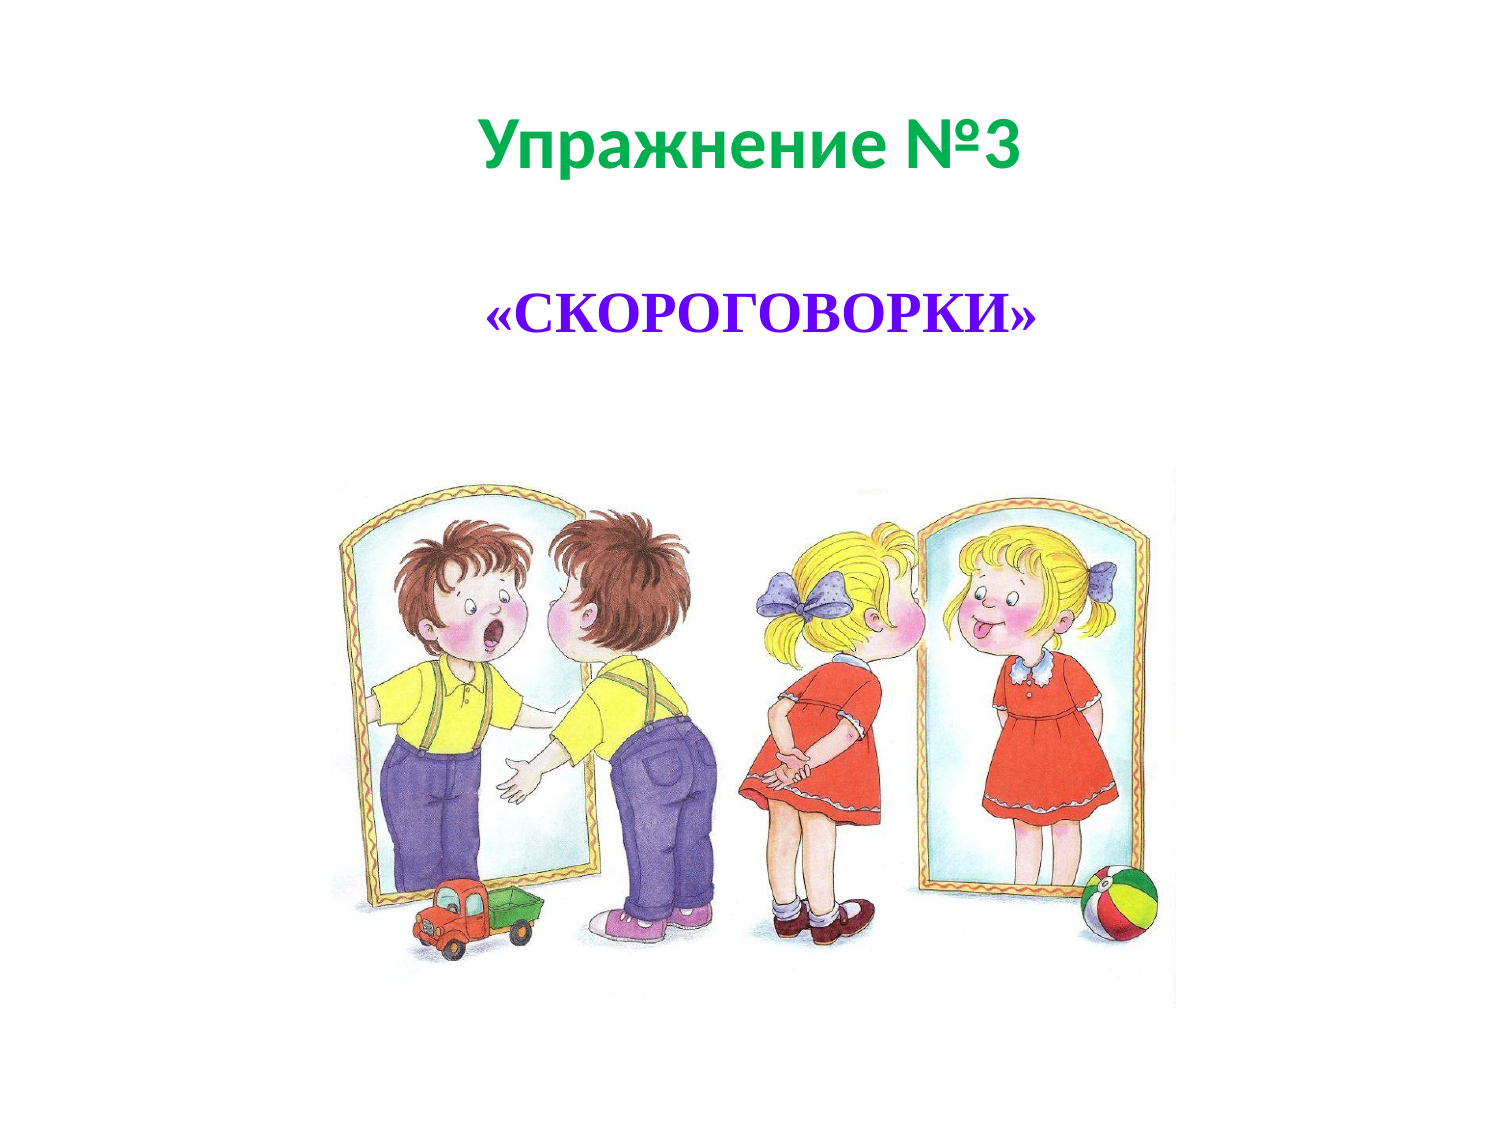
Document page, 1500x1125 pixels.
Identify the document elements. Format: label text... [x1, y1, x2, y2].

list «СКОРОГОВОРКИ» [53, 267, 1471, 409]
picture [324, 467, 1176, 1009]
title Упражнение №3 [75, 45, 1425, 233]
